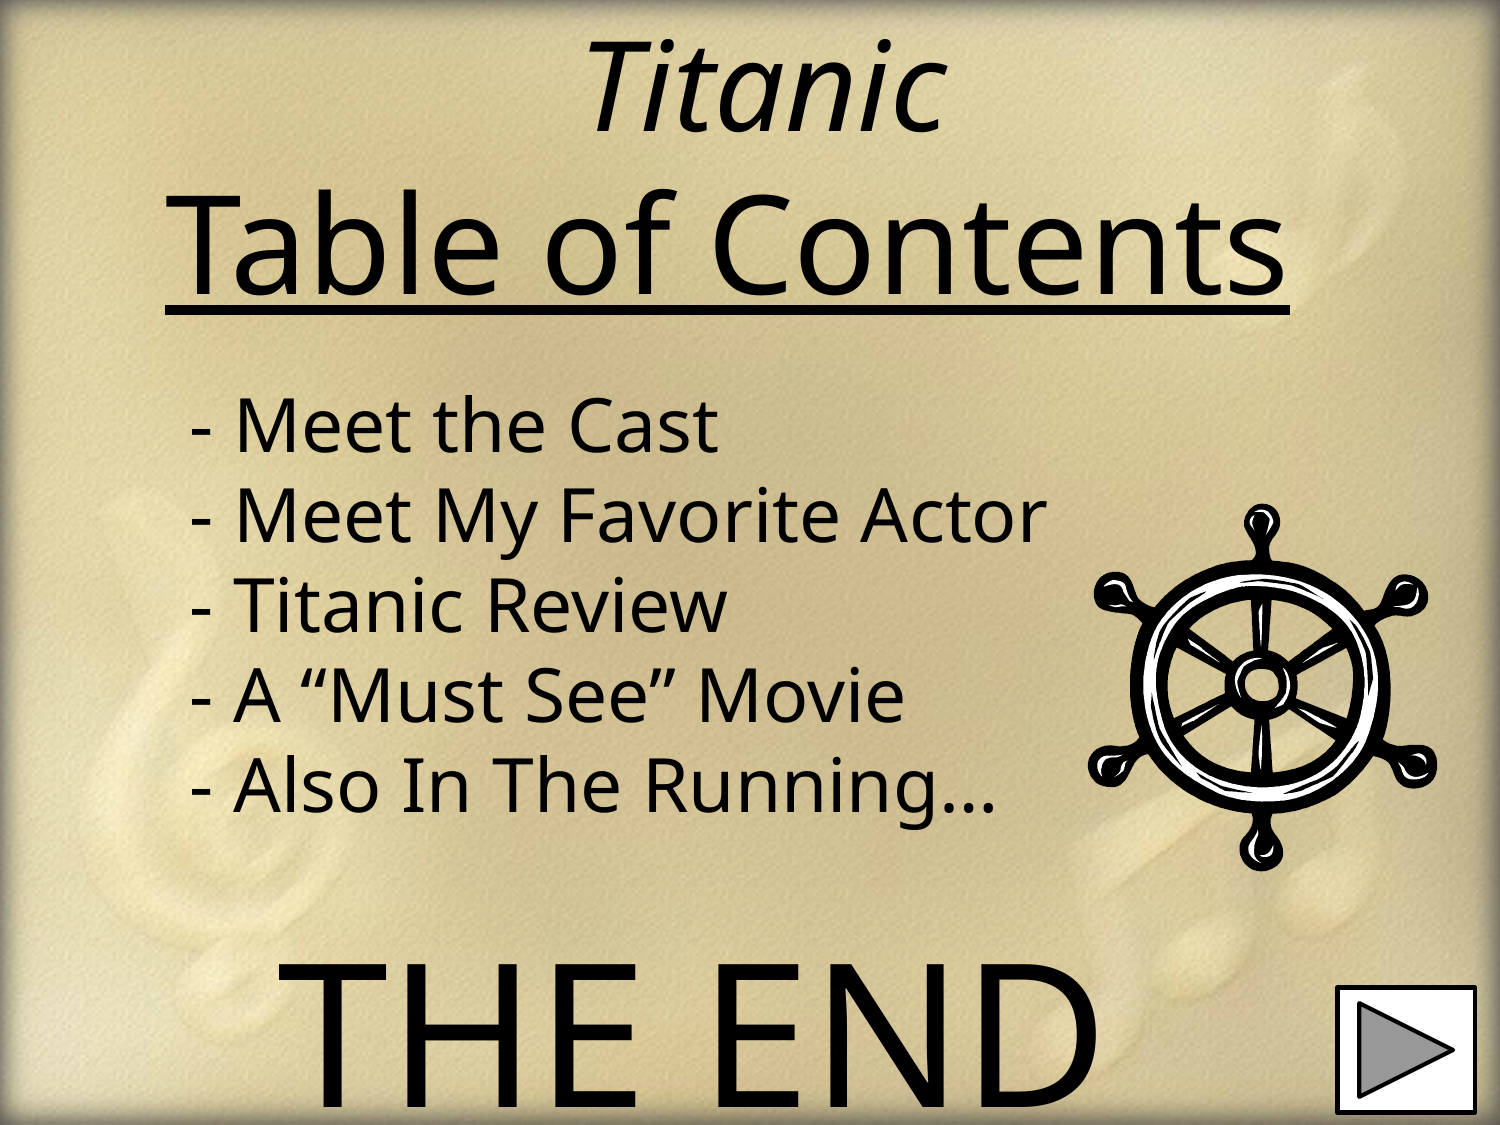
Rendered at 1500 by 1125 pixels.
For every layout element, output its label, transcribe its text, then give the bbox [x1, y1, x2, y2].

picture [1084, 499, 1441, 876]
text_box [1335, 985, 1477, 1115]
text_box - Meet the Cast - Meet My Favorite Actor - Titanic Review - A “Must See” Movie - Also In The Running… [174, 369, 1238, 925]
text_box THE END [262, 899, 1263, 1125]
title Titanic [87, 0, 1438, 175]
list Table of Contents [150, 149, 1500, 275]
